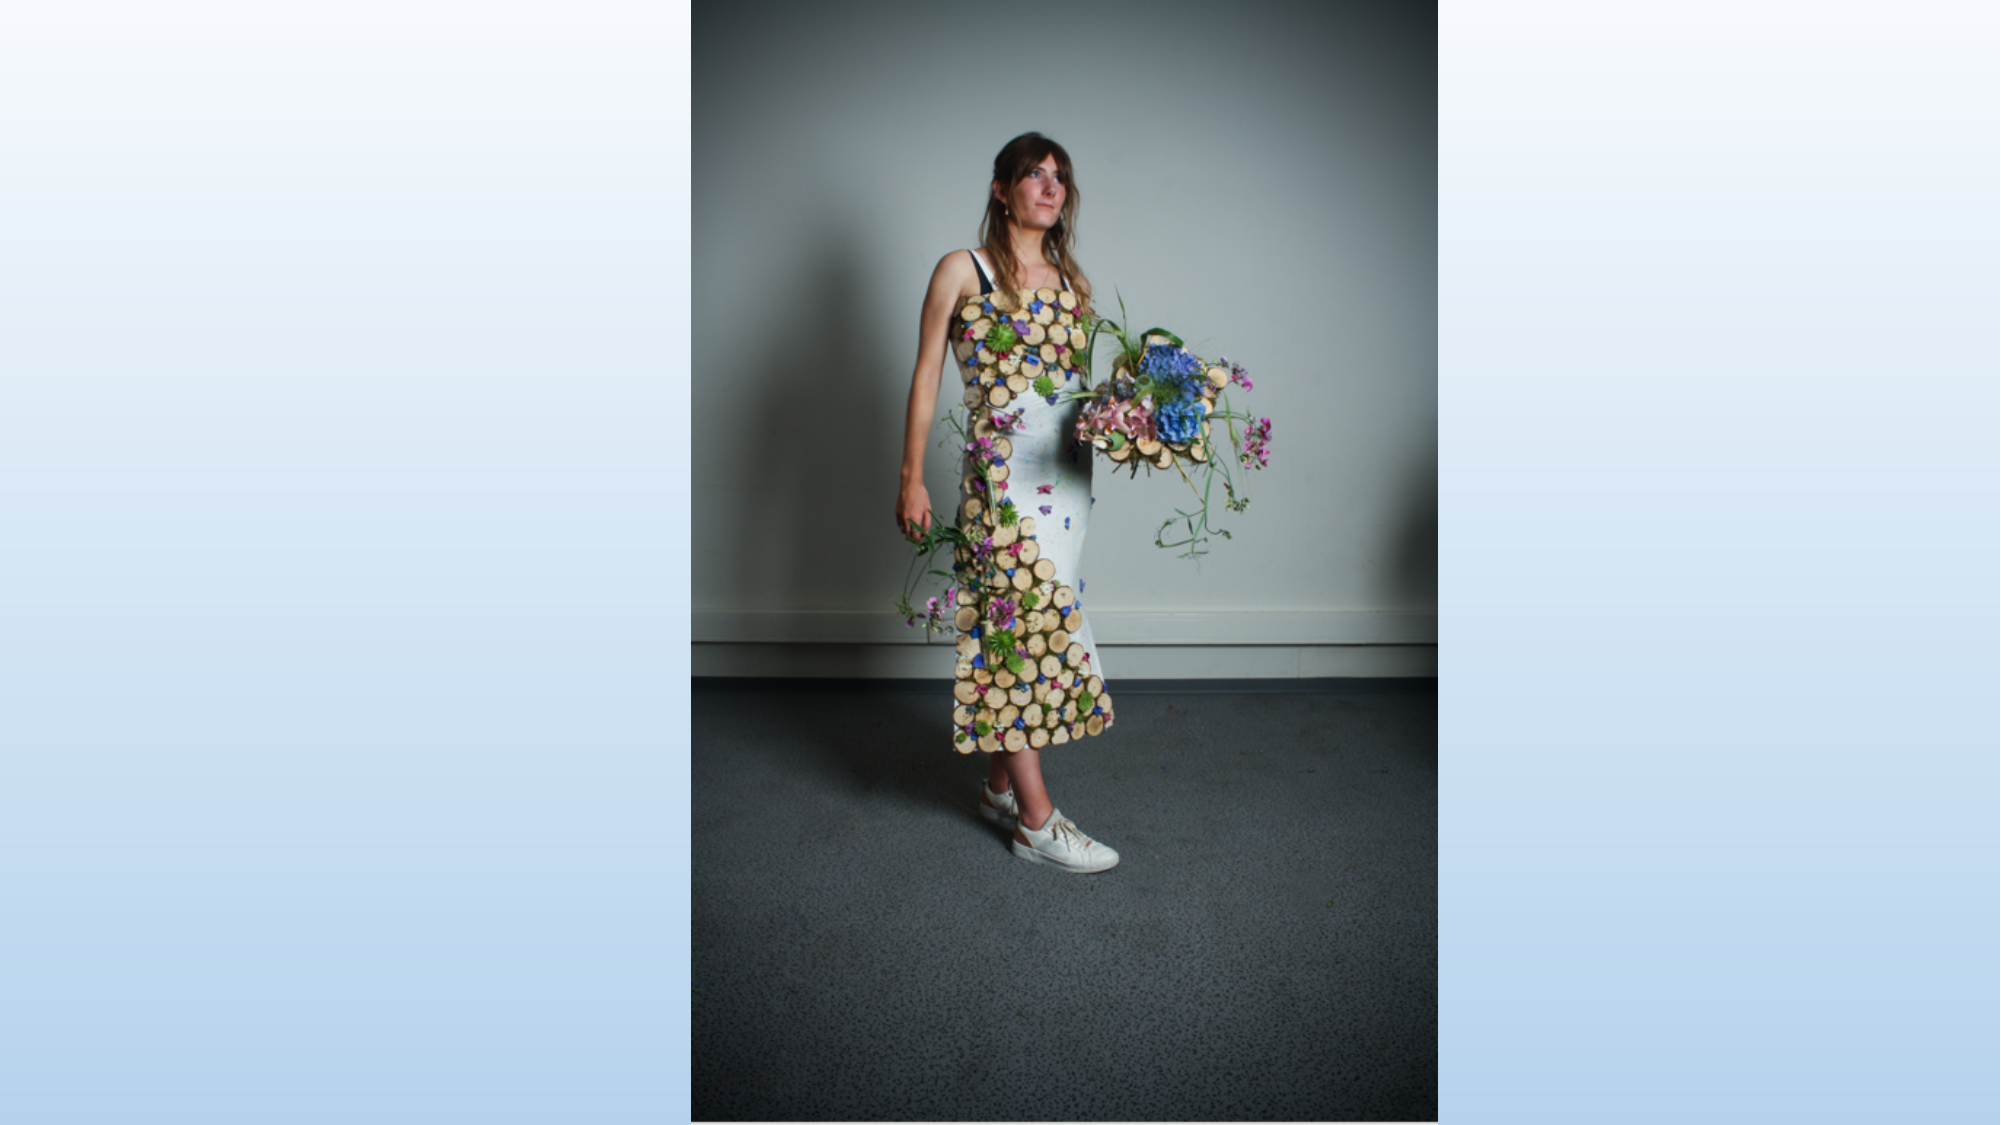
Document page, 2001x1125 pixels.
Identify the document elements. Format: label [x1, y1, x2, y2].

picture [691, 0, 1438, 1125]
